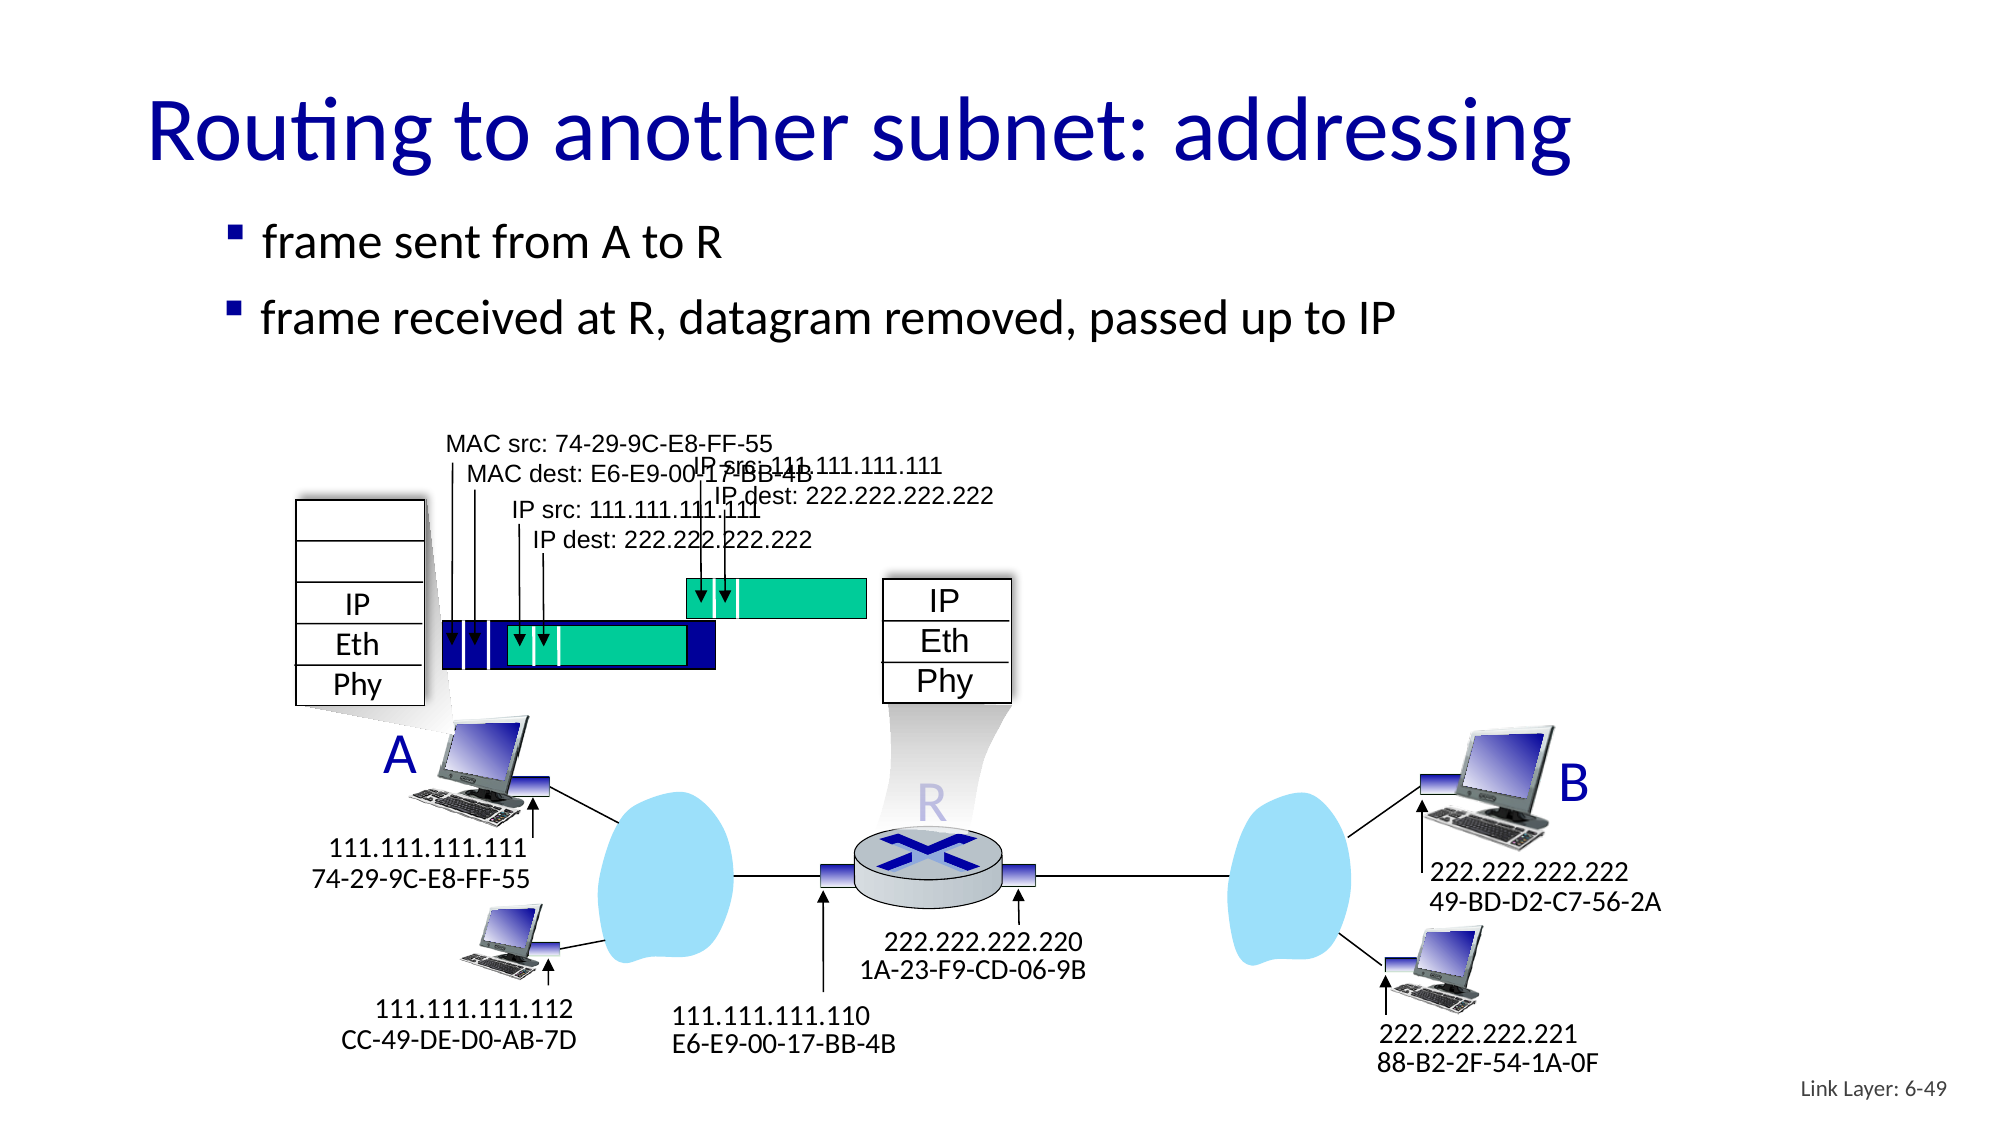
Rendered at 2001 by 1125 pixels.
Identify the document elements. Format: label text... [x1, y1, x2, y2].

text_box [295, 707, 1679, 1087]
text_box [686, 603, 867, 619]
slide_number Link Layer: 6-49 [1512, 1056, 1963, 1117]
text_box frame received at R, datagram removed, passed up to IP [207, 286, 1483, 365]
title Routing to another subnet: addressing [131, 57, 1857, 205]
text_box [294, 494, 455, 735]
text_box frame sent from A to R [209, 210, 1485, 290]
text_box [679, 442, 1009, 603]
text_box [874, 492, 1012, 834]
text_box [429, 420, 831, 670]
